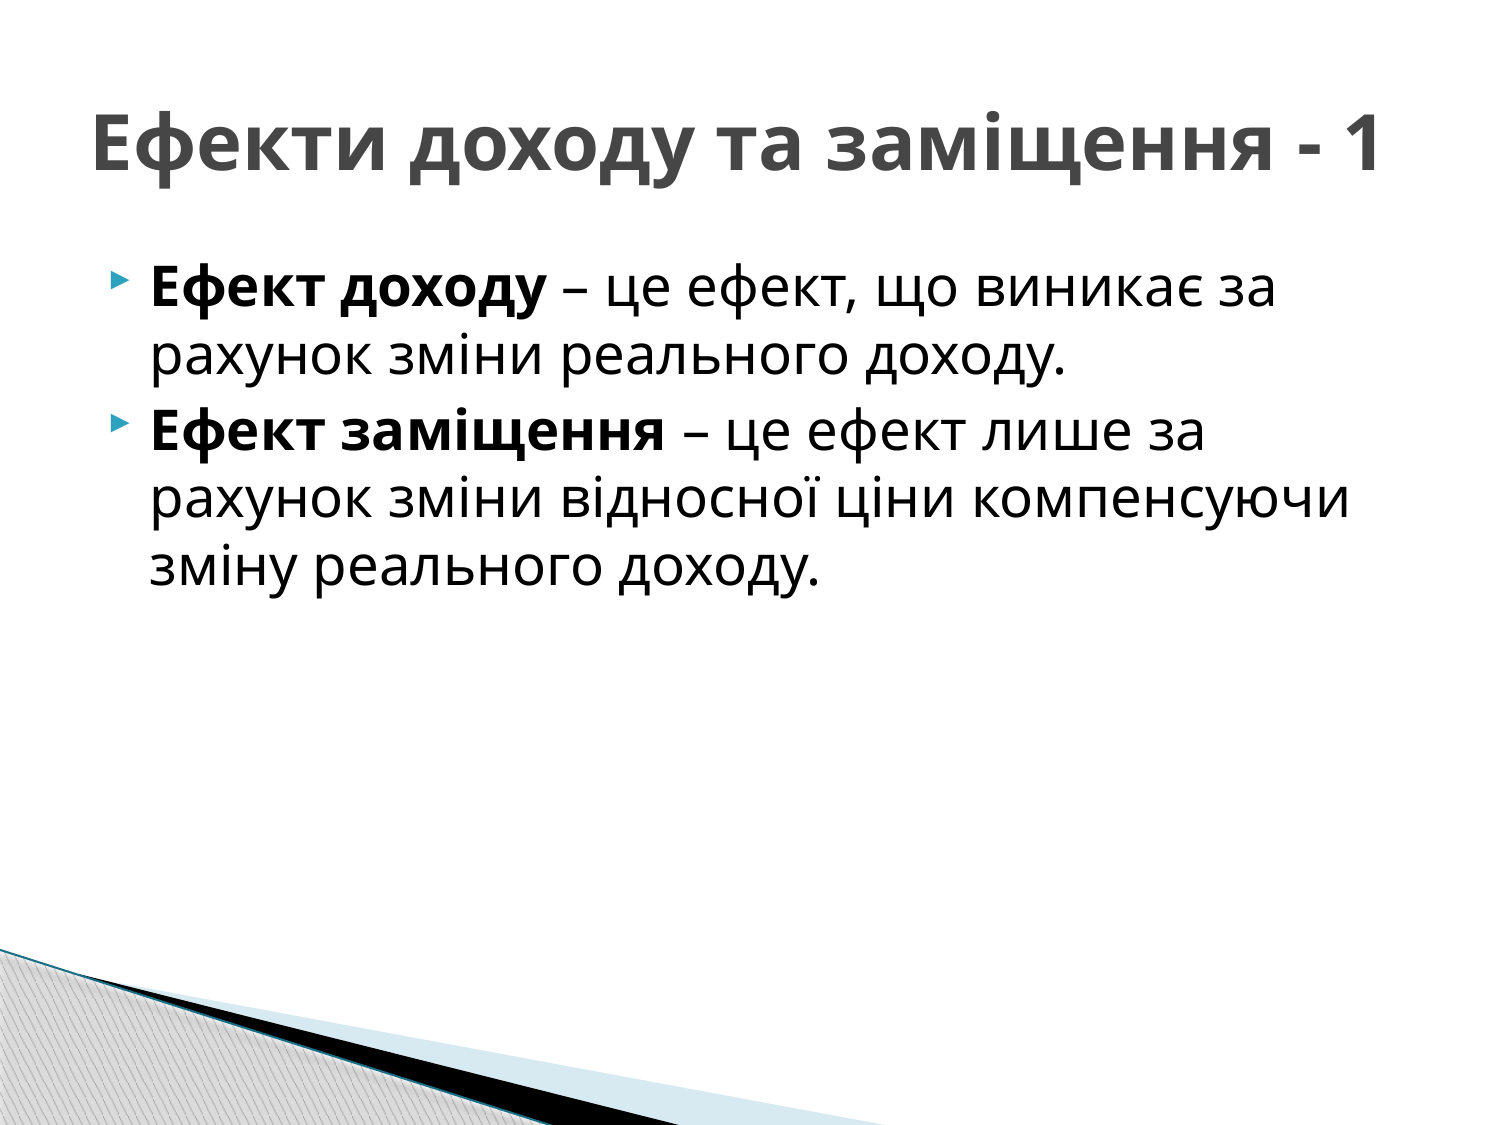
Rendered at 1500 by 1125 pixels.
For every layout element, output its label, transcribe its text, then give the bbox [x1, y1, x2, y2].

title Ефекти доходу та заміщення - 1 [75, 45, 1425, 233]
list Ефект доходу – це ефект, що виникає за рахунок зміни реального доходу. Ефект заміщення – це ефект лише за рахунок зміни відносної ціни компенсуючи зміну реального доходу. [75, 243, 1425, 986]
